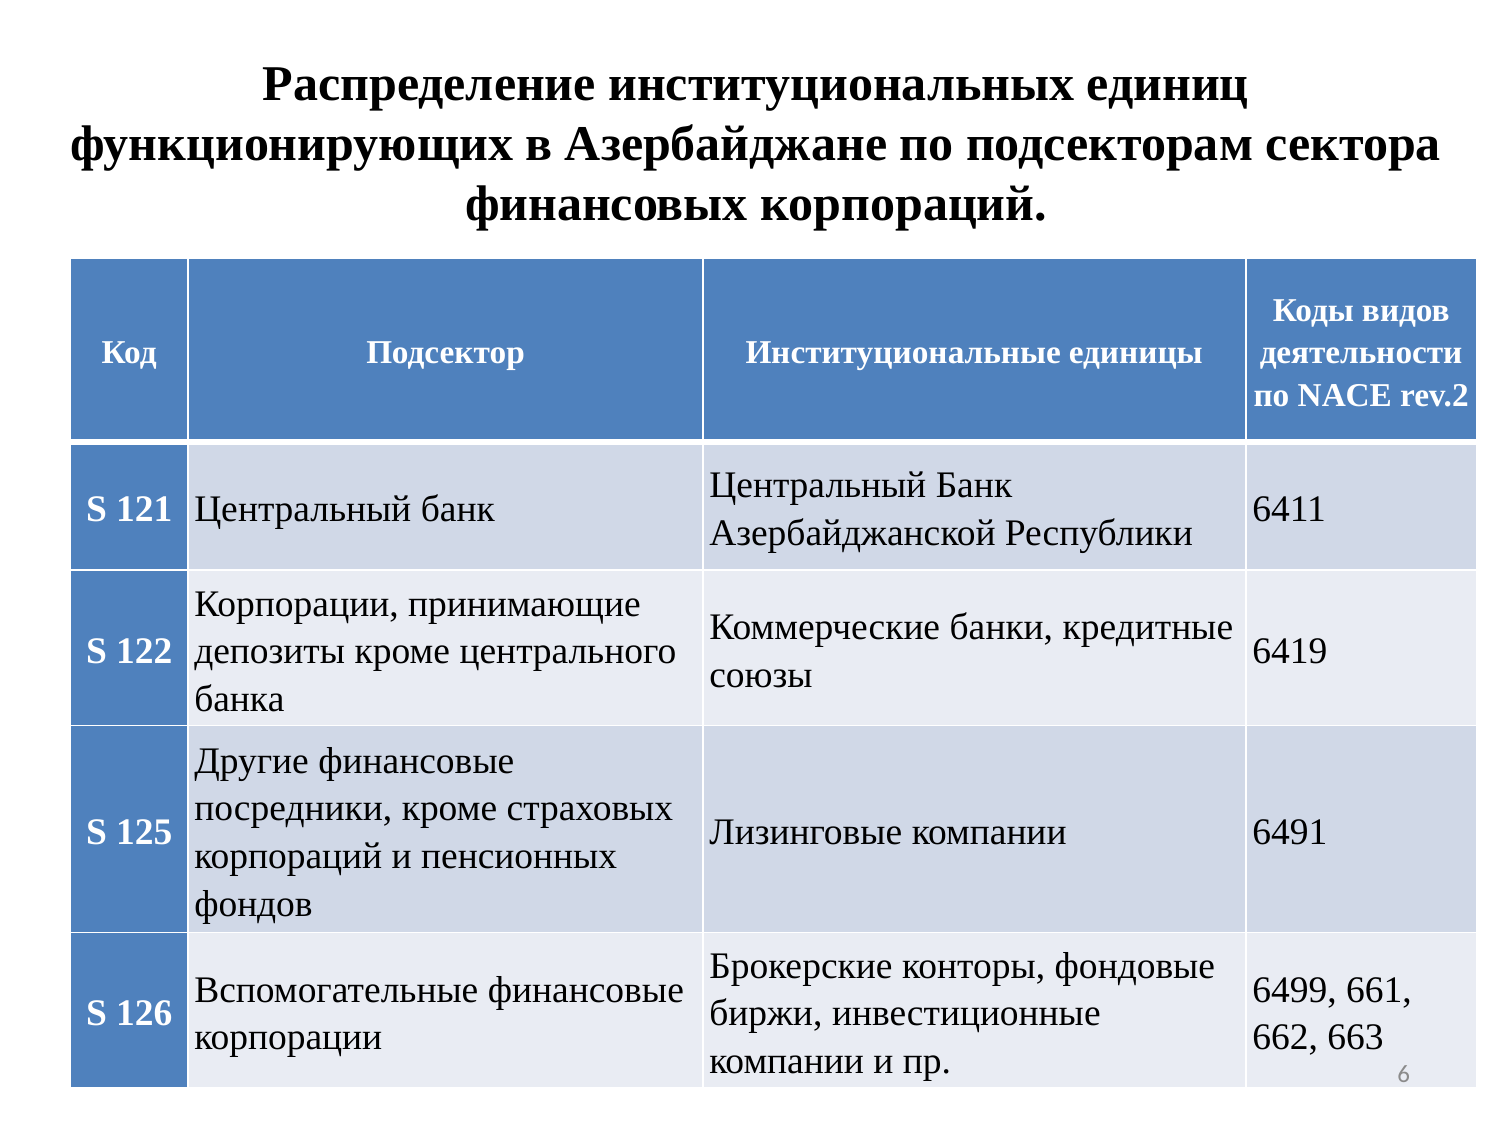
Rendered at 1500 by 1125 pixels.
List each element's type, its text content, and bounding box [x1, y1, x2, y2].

slide_number 6 [1074, 1042, 1425, 1103]
table_header Подсектор [189, 259, 702, 439]
table_cell 6491 [1247, 726, 1476, 932]
table_cell S 122 [71, 571, 187, 725]
table_cell Брокерские конторы, фондовые биржи, инвестиционные компании и пр. [704, 933, 1245, 1087]
table_cell Центральный Банк Азербайджанской Республики [704, 445, 1245, 569]
table_cell Корпорации, принимающие депозиты кроме центрального банка [189, 571, 702, 725]
table_cell Лизинговые компании [704, 726, 1245, 932]
table_cell Коммерческие банки, кредитные союзы [704, 571, 1245, 725]
table_cell 6419 [1247, 571, 1476, 725]
text_box Распределение институциональных единиц функционирующих в Азербайджане по подсекторам сектора финансовых корпораций. [46, 46, 1465, 235]
table_cell 6411 [1247, 445, 1476, 569]
table_header Коды видов деятельности по NACE rev.2 [1247, 259, 1476, 439]
table_cell Другие финансовые посредники, кроме страховых корпораций и пенсионных фондов [189, 726, 702, 932]
table_cell S 125 [71, 726, 187, 932]
table_cell Центральный банк [189, 445, 702, 569]
table_header Код [71, 259, 187, 439]
table_cell 6499, 661, 662, 663 [1247, 933, 1476, 1087]
table_cell Вспомогательные финансовые корпорации [189, 933, 702, 1087]
table_cell S 126 [71, 933, 187, 1087]
table_header Институциональные единицы [704, 259, 1245, 439]
table_cell S 121 [71, 445, 187, 569]
